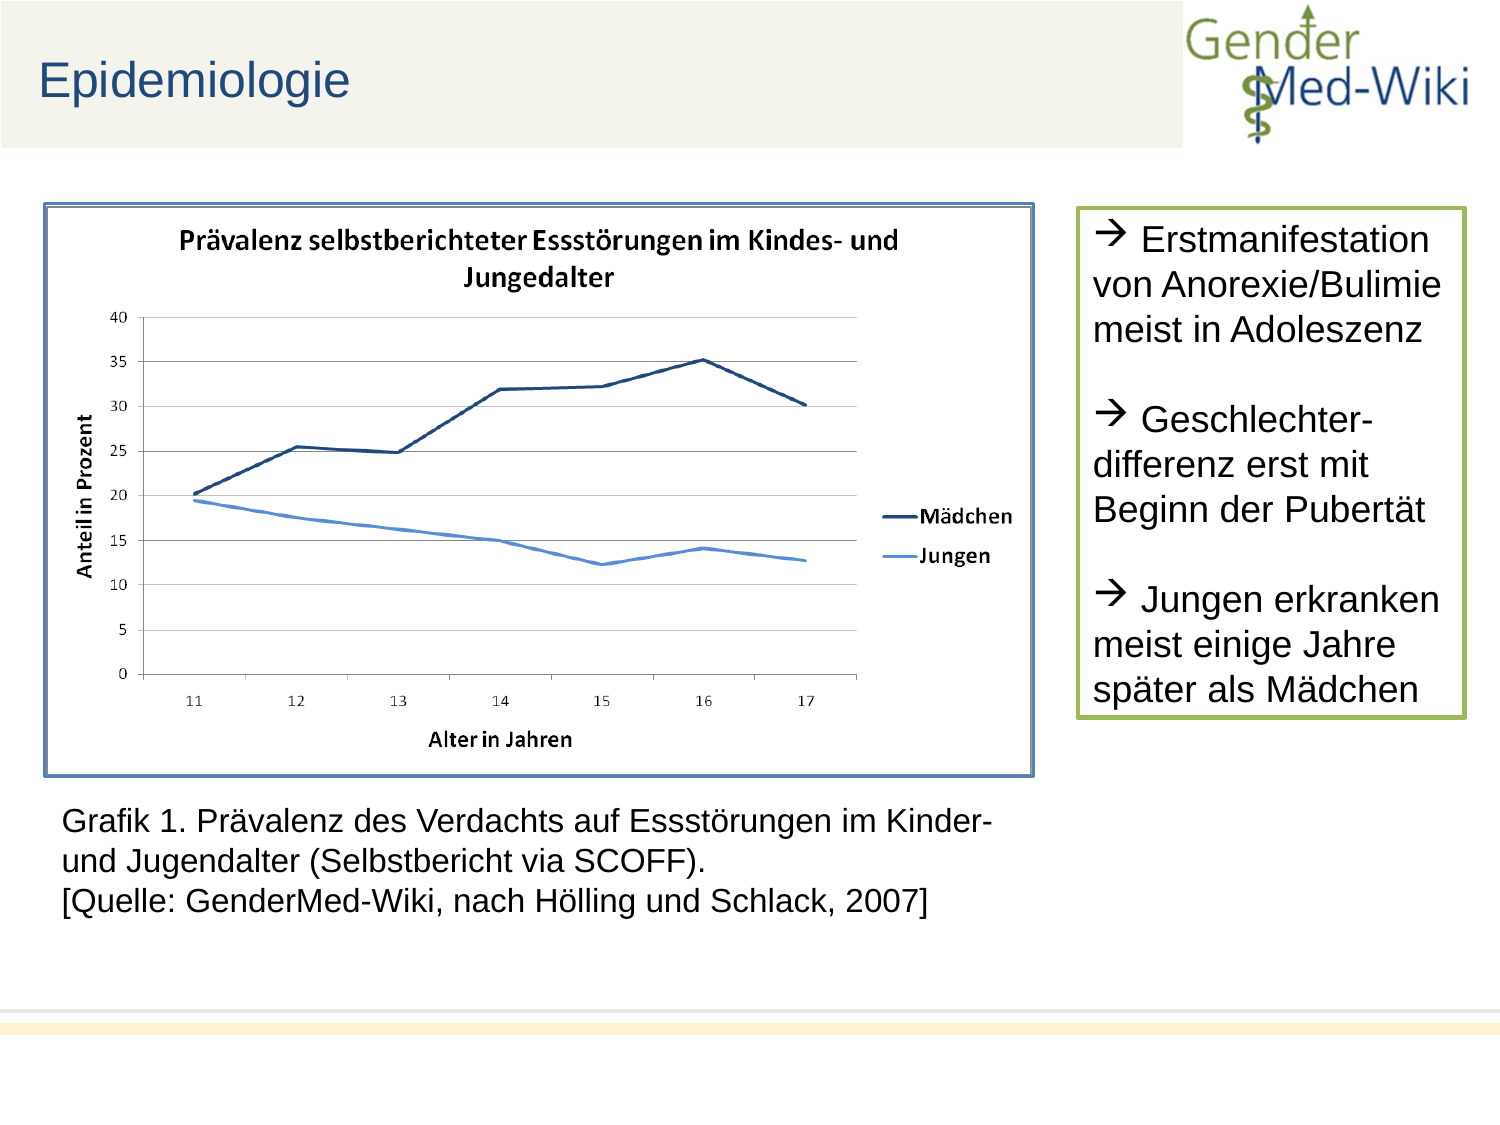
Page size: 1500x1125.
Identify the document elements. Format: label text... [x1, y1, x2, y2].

text_box Grafik 1. Prävalenz des Verdachts auf Essstörungen im Kinder- und Jugendalter (Selbstbericht via SCOFF). [Quelle: GenderMed-Wiki, nach Hölling und Schlack, 2007] [46, 792, 1032, 927]
picture [45, 204, 1033, 776]
text_box Erstmanifestation von Anorexie/Bulimie meist in Adoleszenz Geschlechter-differenz erst mit Beginn der Pubertät Jungen erkranken meist einige Jahre später als Mädchen [1078, 208, 1465, 718]
text_box [0, 1023, 1500, 1035]
picture [1183, 0, 1471, 149]
text_box Epidemiologie [23, 39, 1114, 115]
